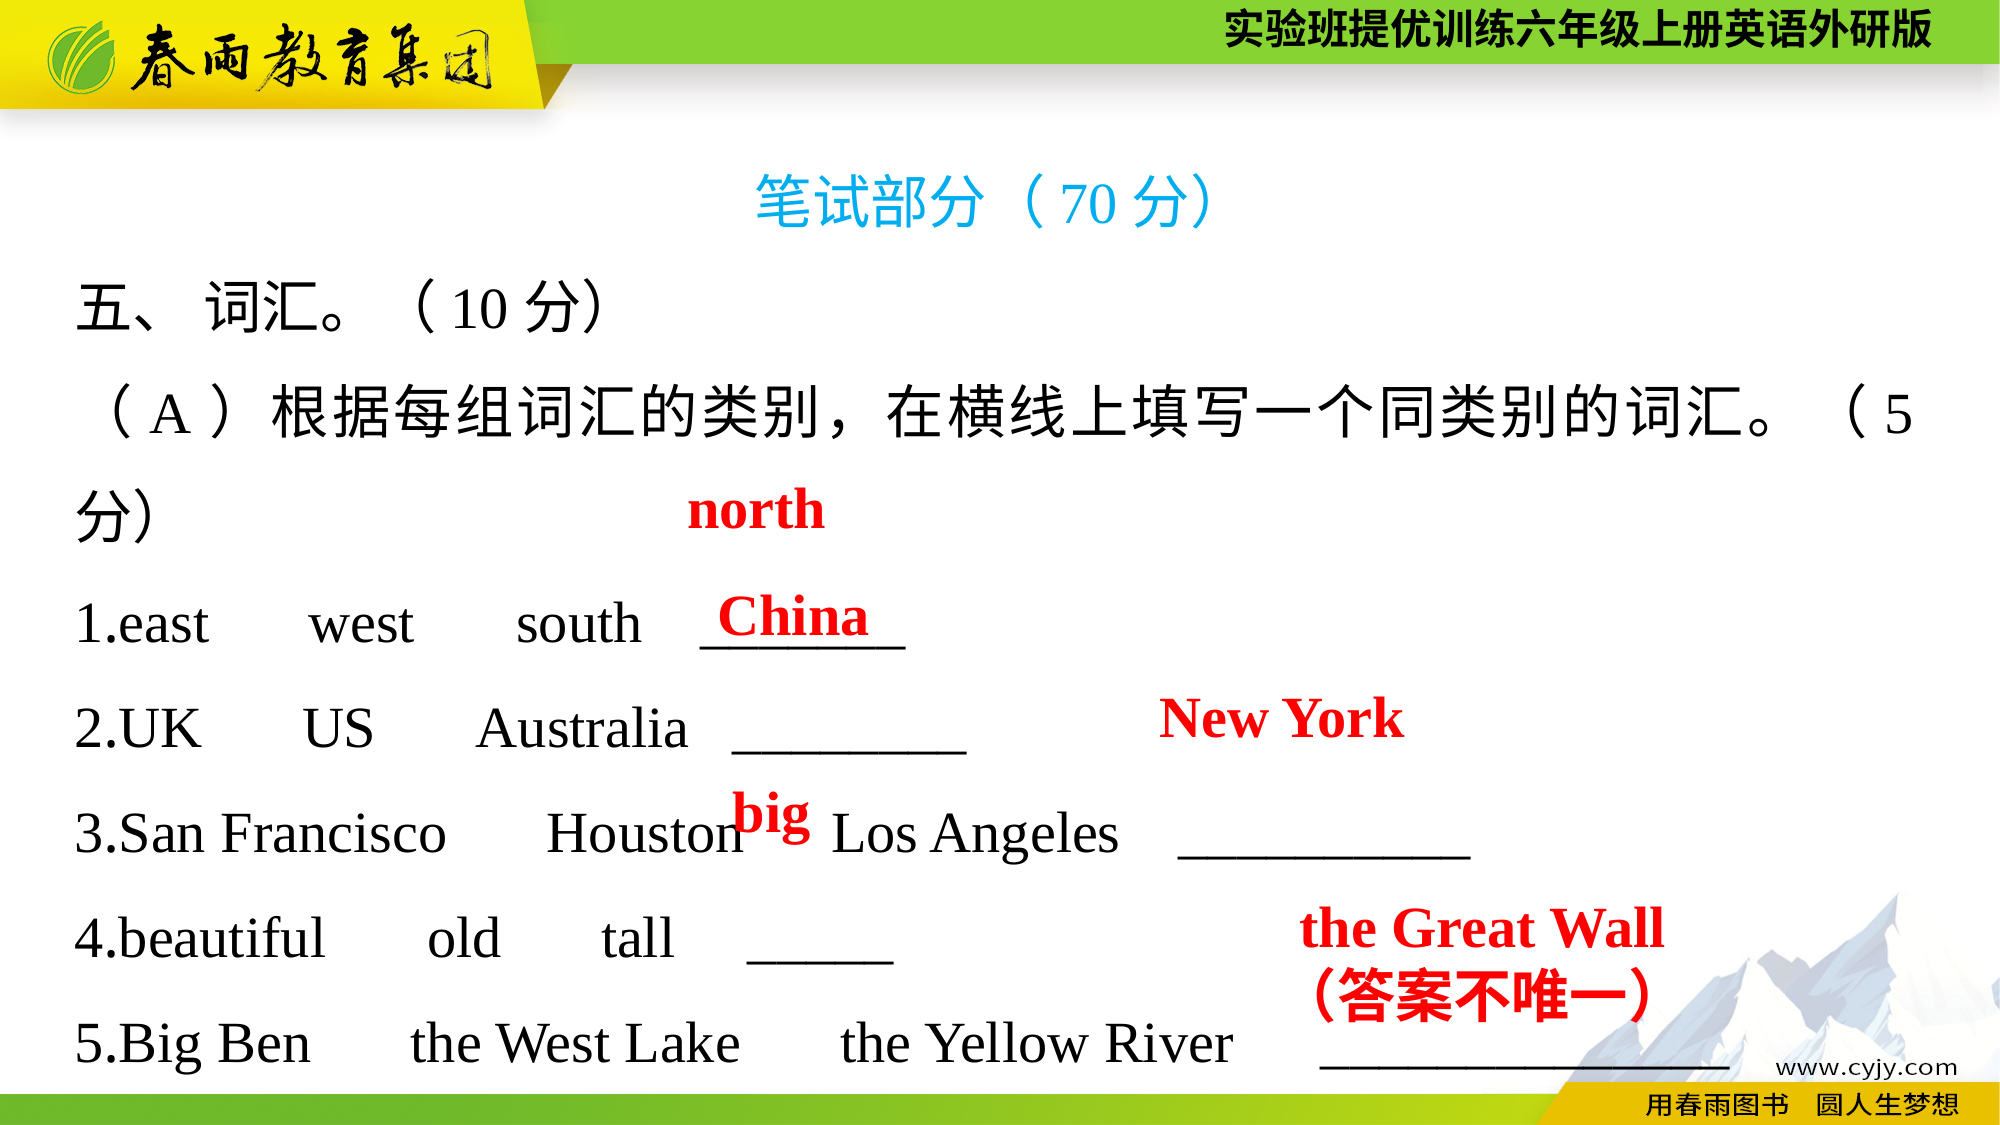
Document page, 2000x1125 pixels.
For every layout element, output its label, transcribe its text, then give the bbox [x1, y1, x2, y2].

text_box the Great Wall [1284, 881, 1682, 952]
text_box north [672, 462, 842, 548]
text_box big [717, 766, 826, 852]
text_box China [702, 569, 885, 655]
text_box New York [1144, 671, 1420, 757]
picture [0, 0, 2000, 1125]
list 笔试部分（70分） 五、 词汇。（10分） （A）根据每组词汇的类别，在横线上填写一个同类别的词汇。（5分） 1.east west south _______ 2.UK US Australia ________ 3.San Francisco Houston Los Angeles __________ 4.beautiful old tall _____ 5.Big Ben the West Lake the Yellow River ______________ [59, 122, 1944, 986]
text_box （答案不唯一） [1264, 952, 1702, 1037]
